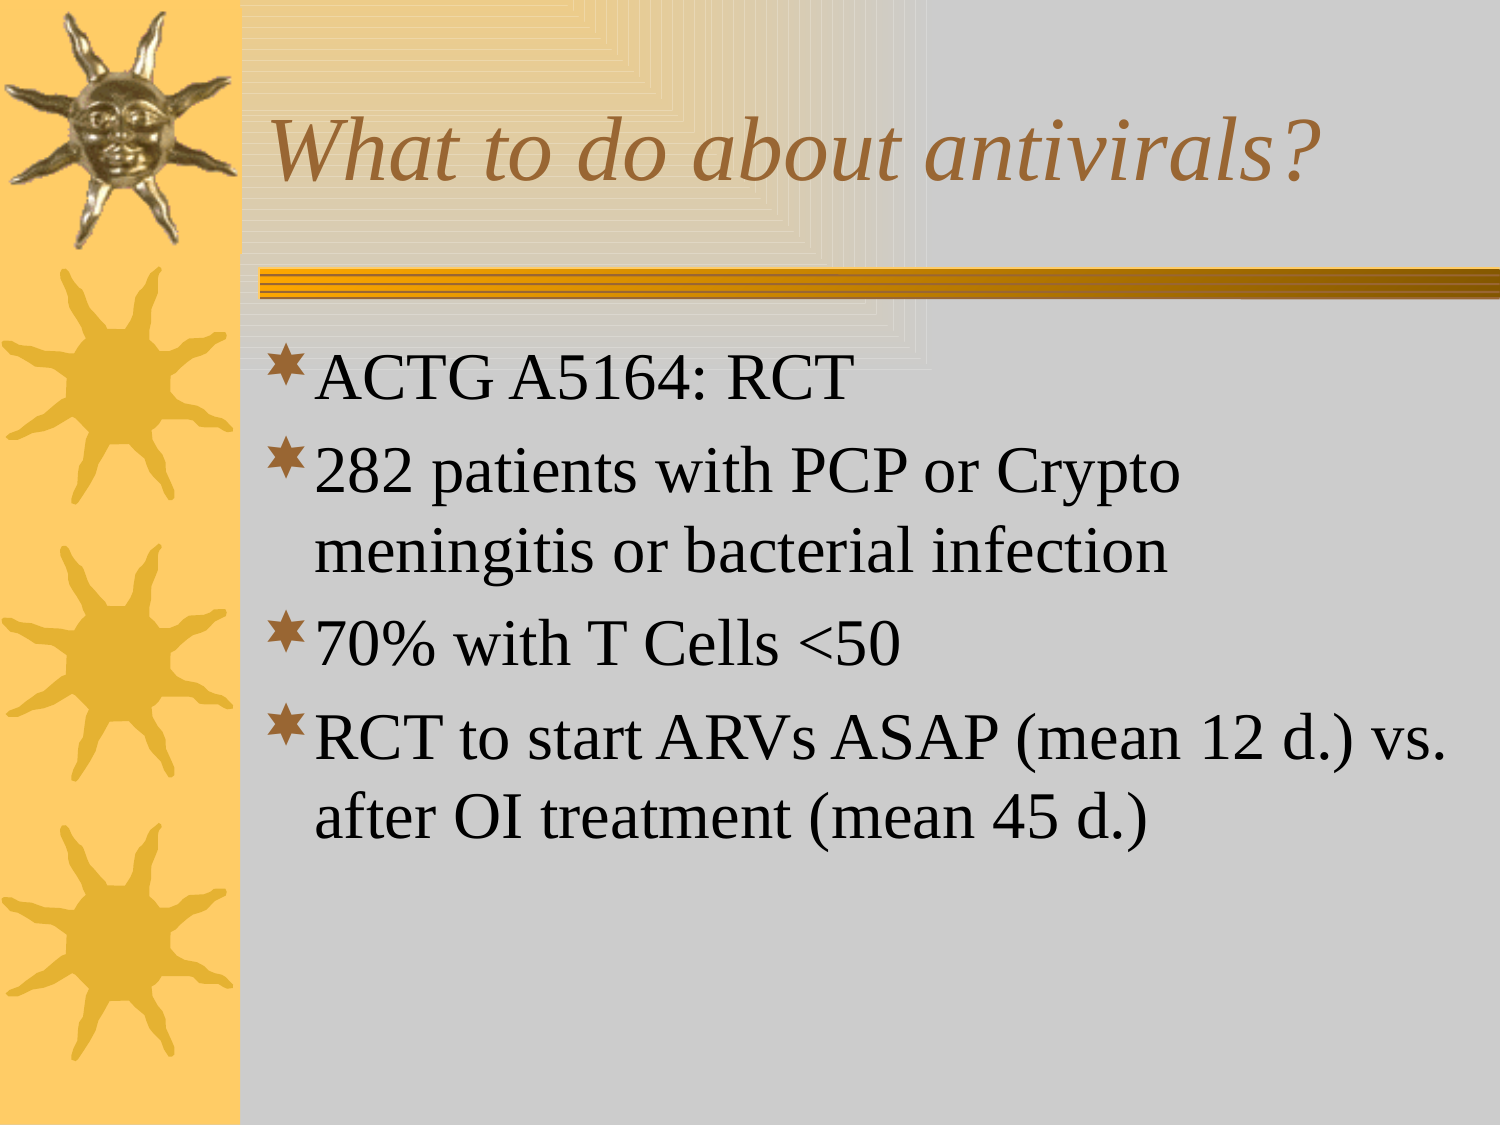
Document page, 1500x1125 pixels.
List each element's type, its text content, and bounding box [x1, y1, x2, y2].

title What to do about antivirals? [250, 49, 1492, 238]
list ACTG A5164: RCT 282 patients with PCP or Crypto meningitis or bacterial infection 70% with T Cells <50 RCT to start ARVs ASAP (mean 12 d.) vs. after OI treatment (mean 45 d.) [242, 324, 1494, 1001]
picture [1, 8, 242, 254]
